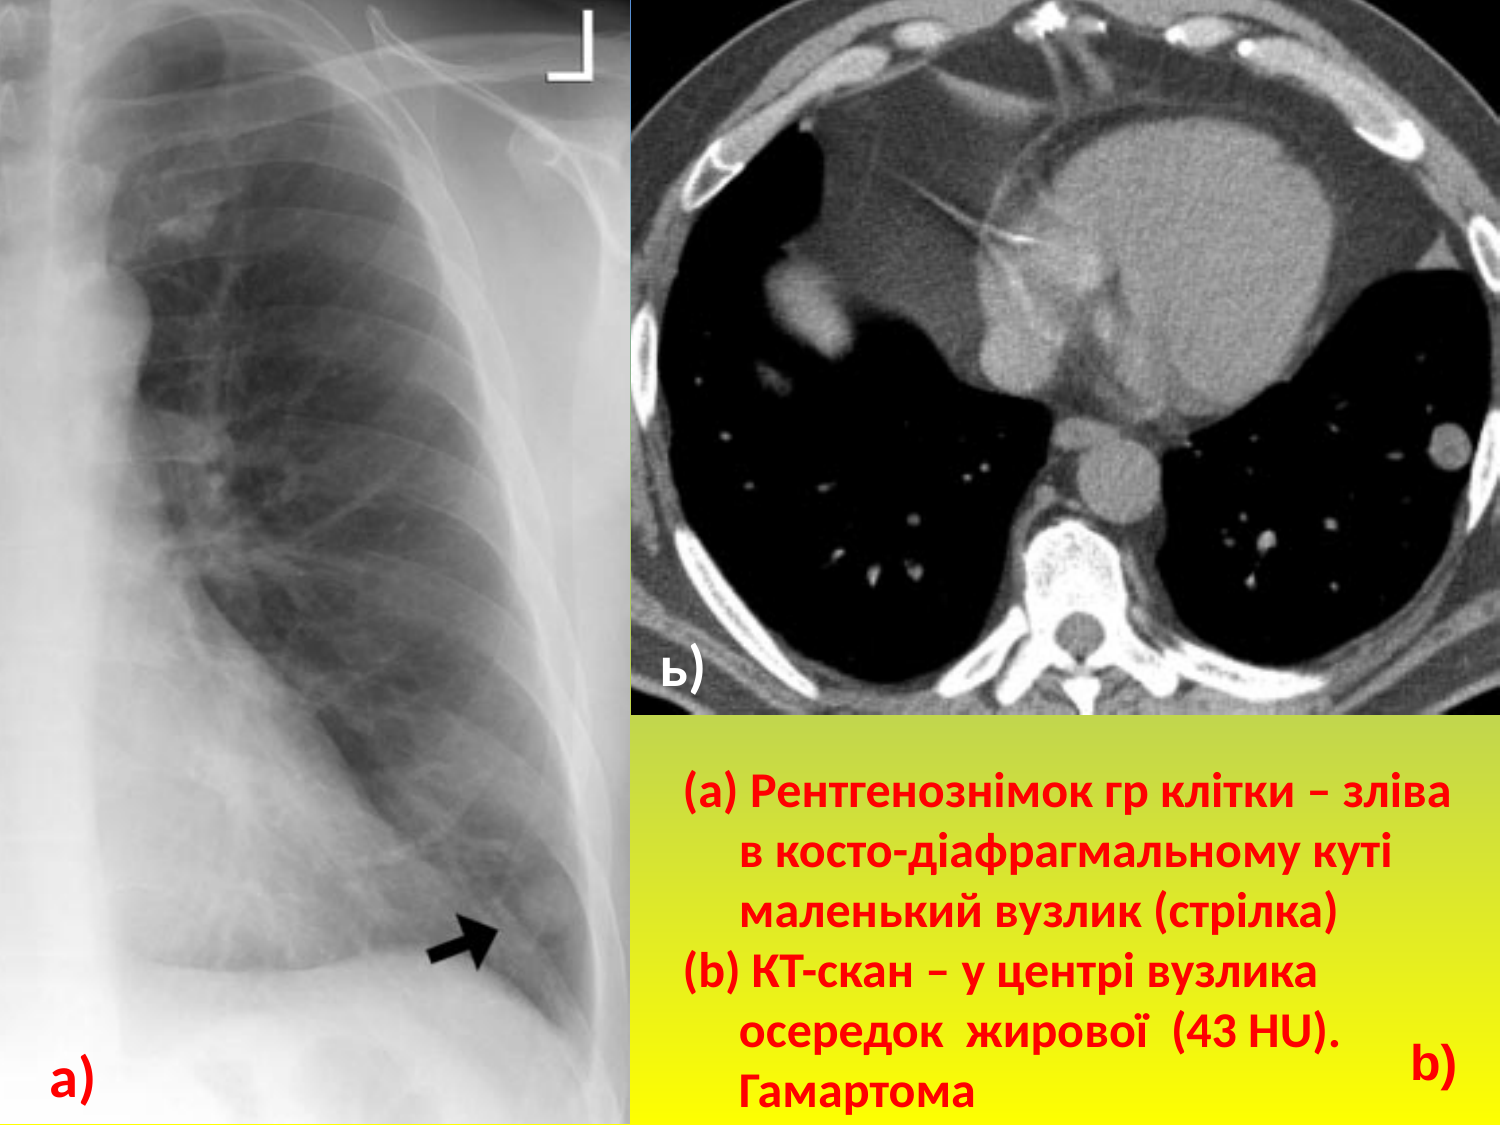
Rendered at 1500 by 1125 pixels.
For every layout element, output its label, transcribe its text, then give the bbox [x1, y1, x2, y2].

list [0, 0, 630, 1124]
text_box b) [1395, 1023, 1473, 1098]
picture [631, 0, 1500, 716]
text_box Рентгенознімок гр клітки – зліва в косто-діафрагмальному куті маленький вузлик (стрілка) КТ-скан – у центрі вузлика осередок жирової (43 HU). Гамартома [667, 749, 1500, 1125]
